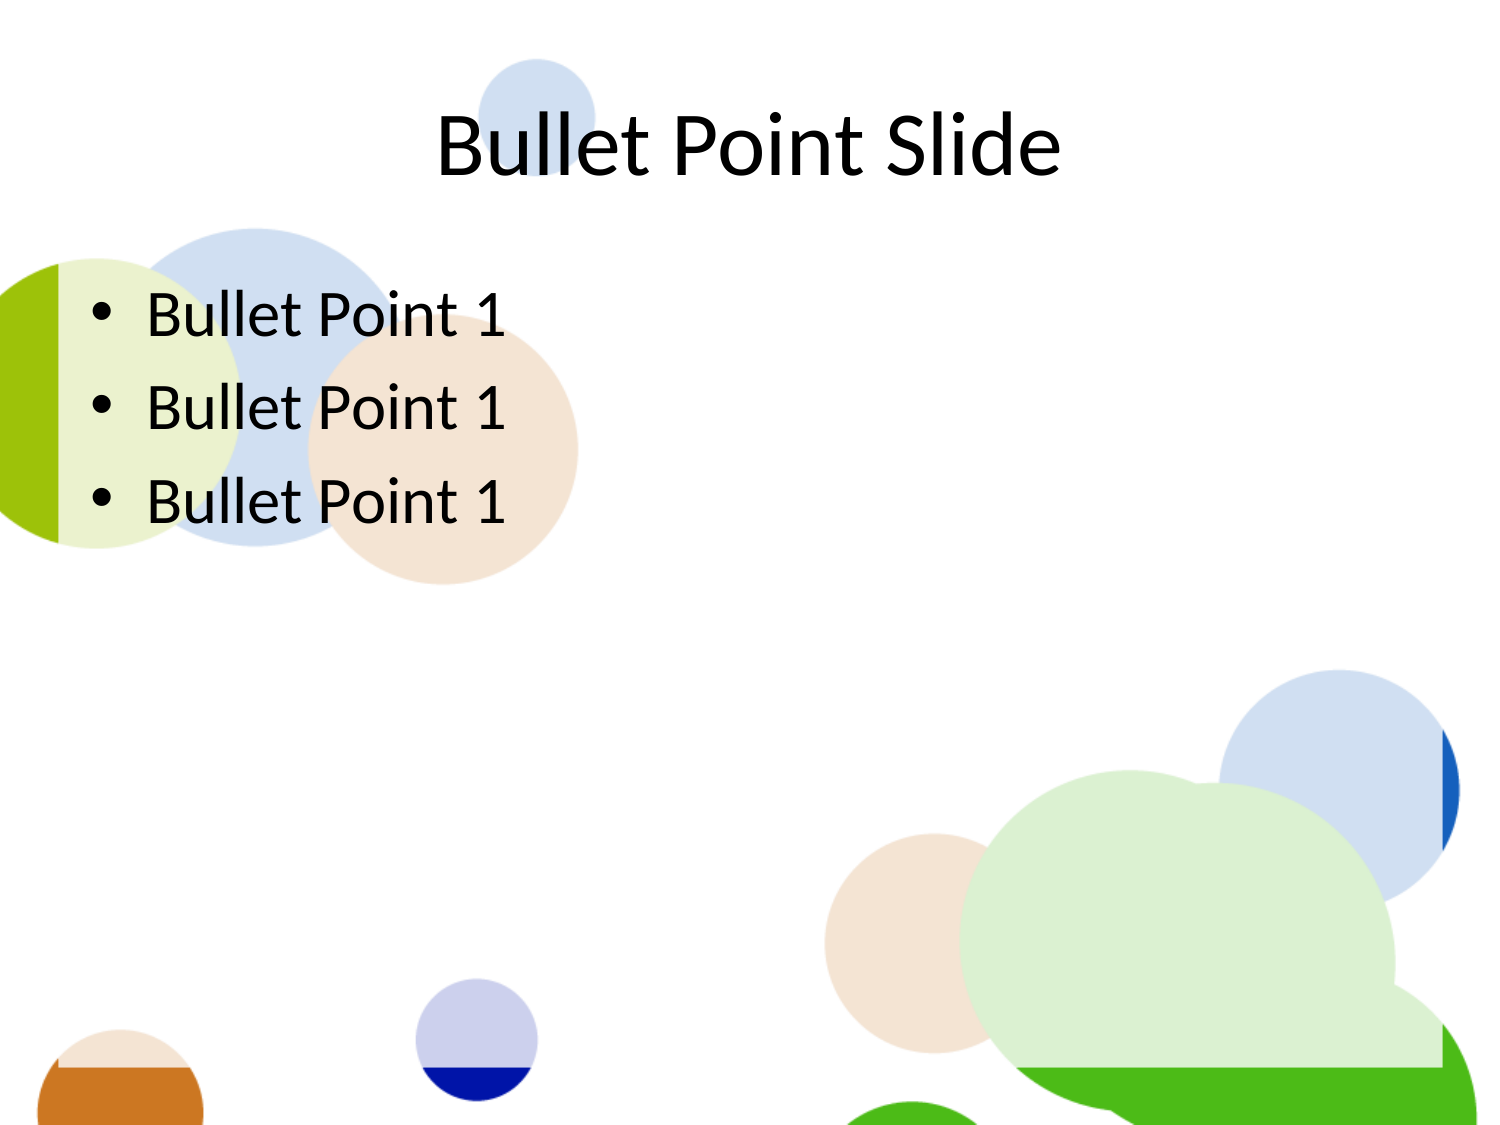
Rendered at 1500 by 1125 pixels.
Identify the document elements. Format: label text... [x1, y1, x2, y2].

picture [0, 0, 1500, 1125]
list Bullet Point 1 Bullet Point 1 Bullet Point 1 [75, 262, 1425, 1005]
title Bullet Point Slide [75, 45, 1425, 233]
